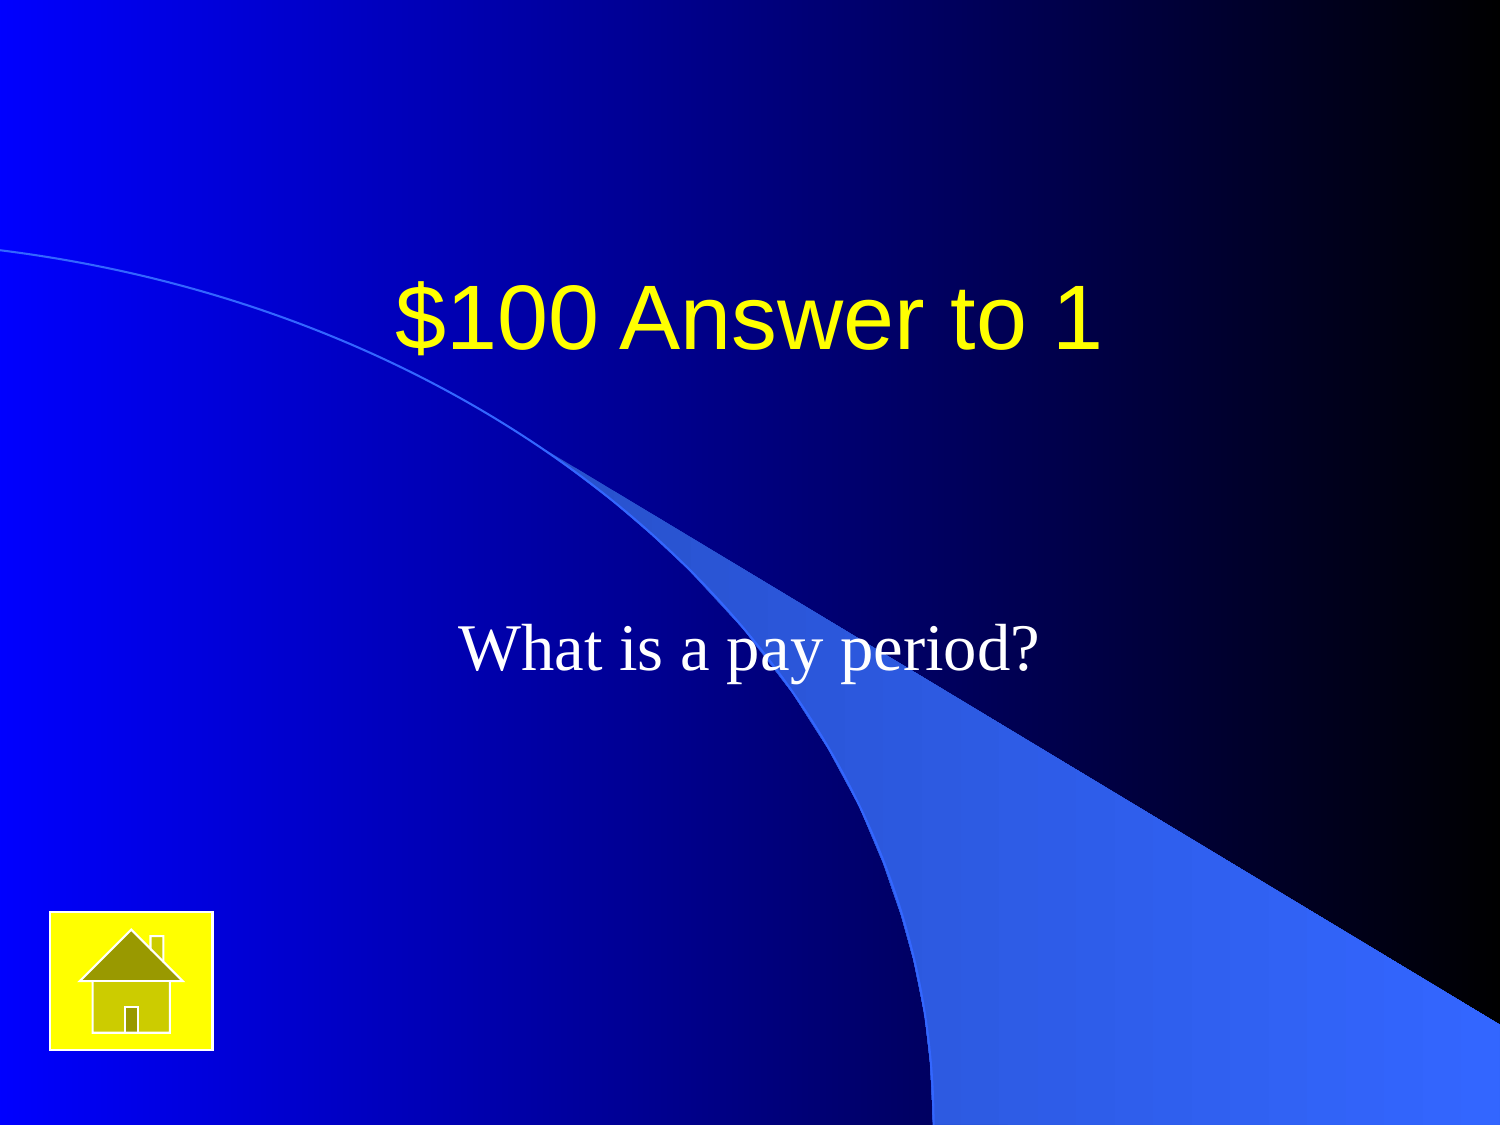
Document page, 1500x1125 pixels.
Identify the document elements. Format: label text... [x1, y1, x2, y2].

title $100 Answer to 1 [112, 187, 1388, 376]
subtitle What is a pay period? [112, 499, 1388, 788]
